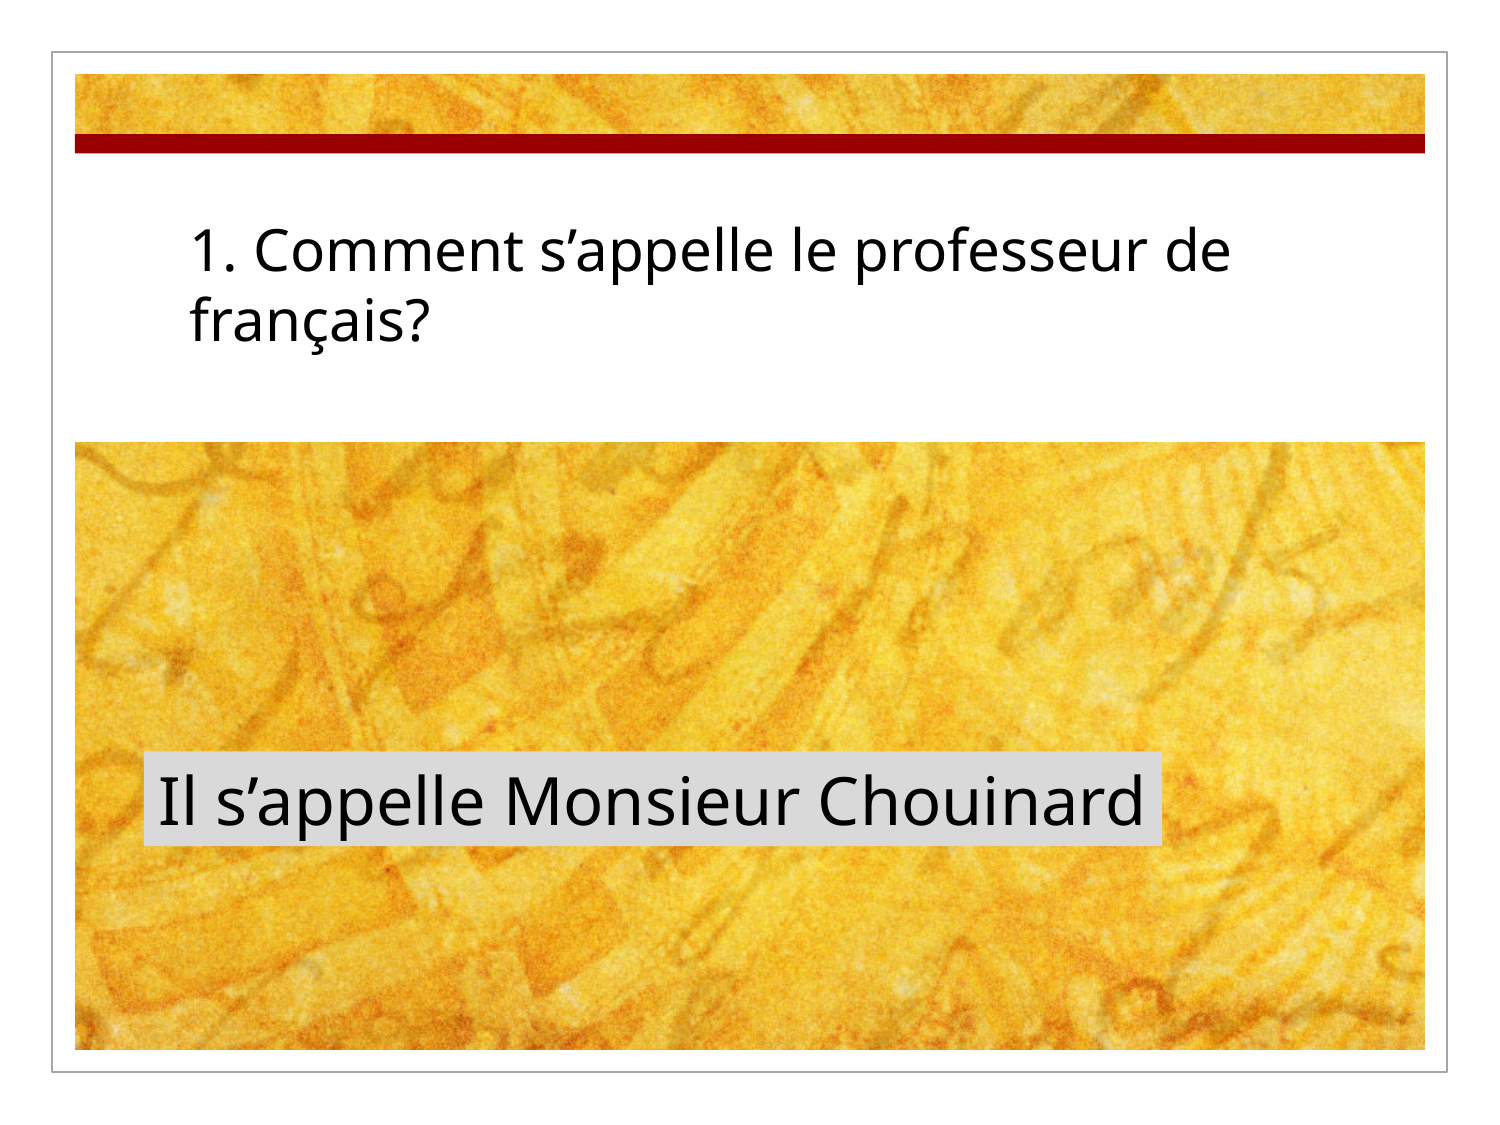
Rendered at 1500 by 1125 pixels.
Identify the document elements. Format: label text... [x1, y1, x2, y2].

picture [75, 442, 1425, 1050]
text_box Il s’appelle Monsieur Chouinard [143, 751, 1163, 847]
text_box 1. Comment s’appelle le professeur de français? [175, 205, 1322, 361]
picture [75, 74, 1425, 134]
